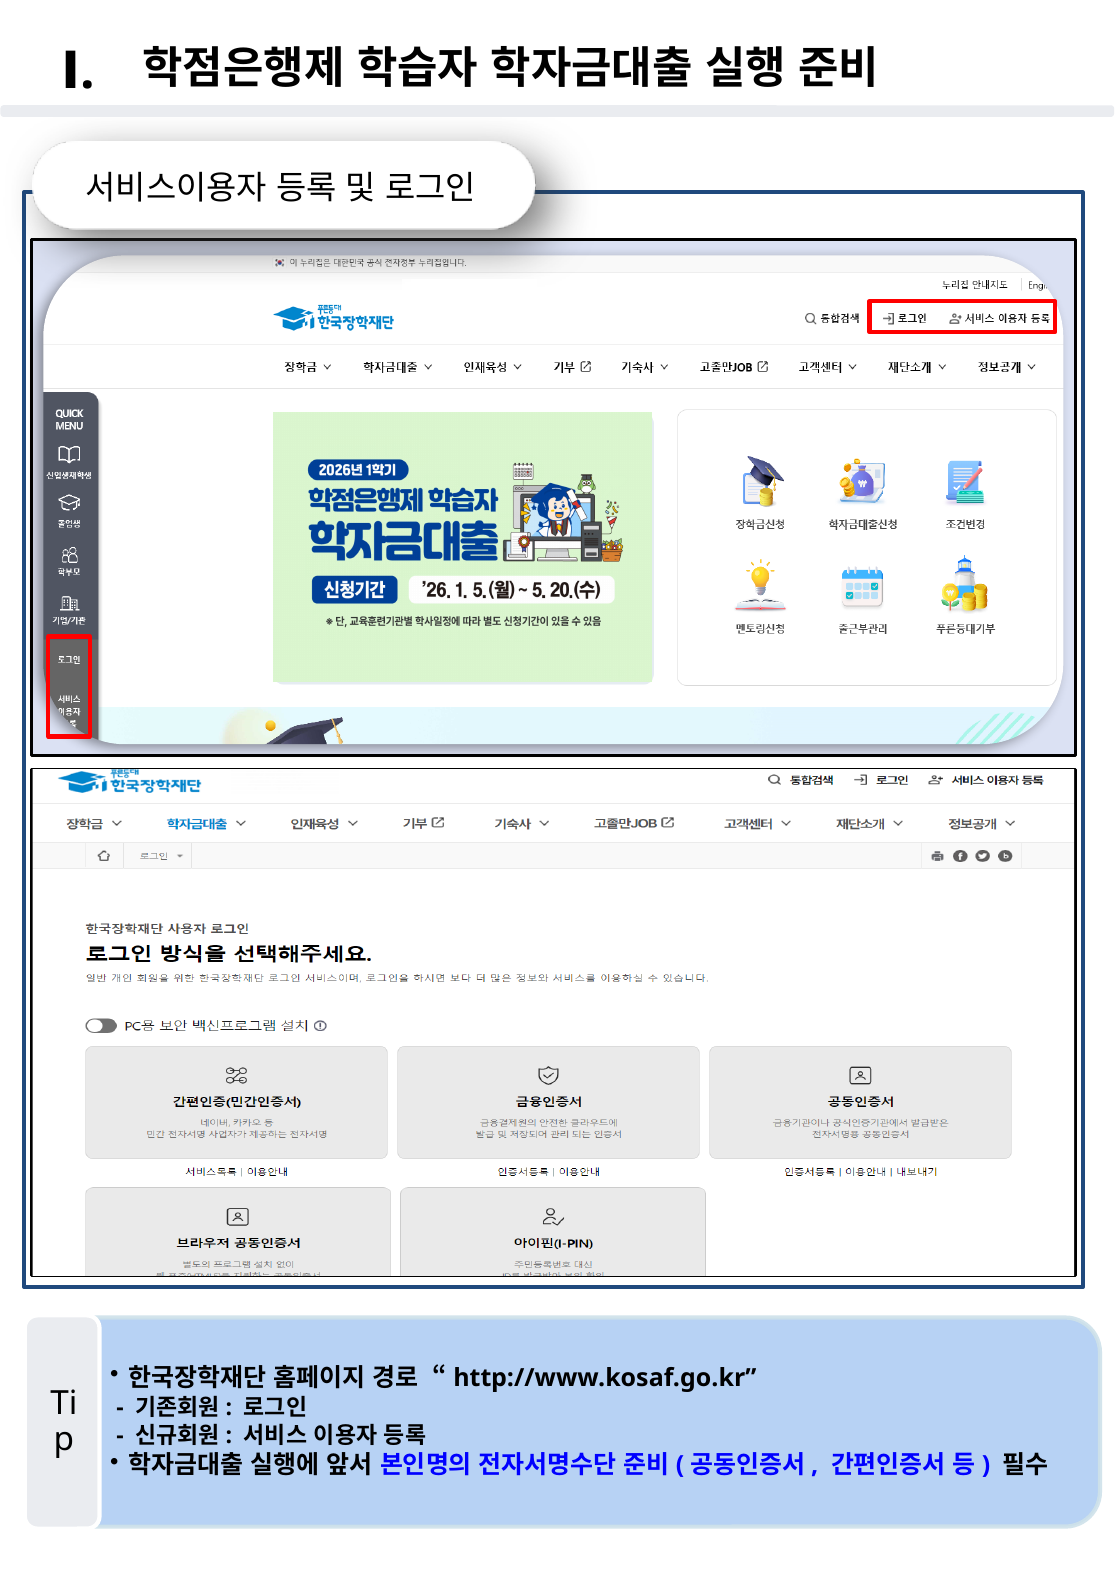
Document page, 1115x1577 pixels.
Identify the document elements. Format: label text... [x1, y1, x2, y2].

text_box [20, 1286, 1110, 1549]
picture [32, 141, 537, 230]
picture [32, 240, 1076, 757]
text_box Ⅰ. [46, 29, 153, 105]
text_box [22, 190, 1085, 1285]
text_box [0, 105, 1115, 117]
picture [32, 768, 1076, 1276]
text_box 학점은행제 학습자 학자금대출 실행 준비 [127, 31, 1110, 100]
